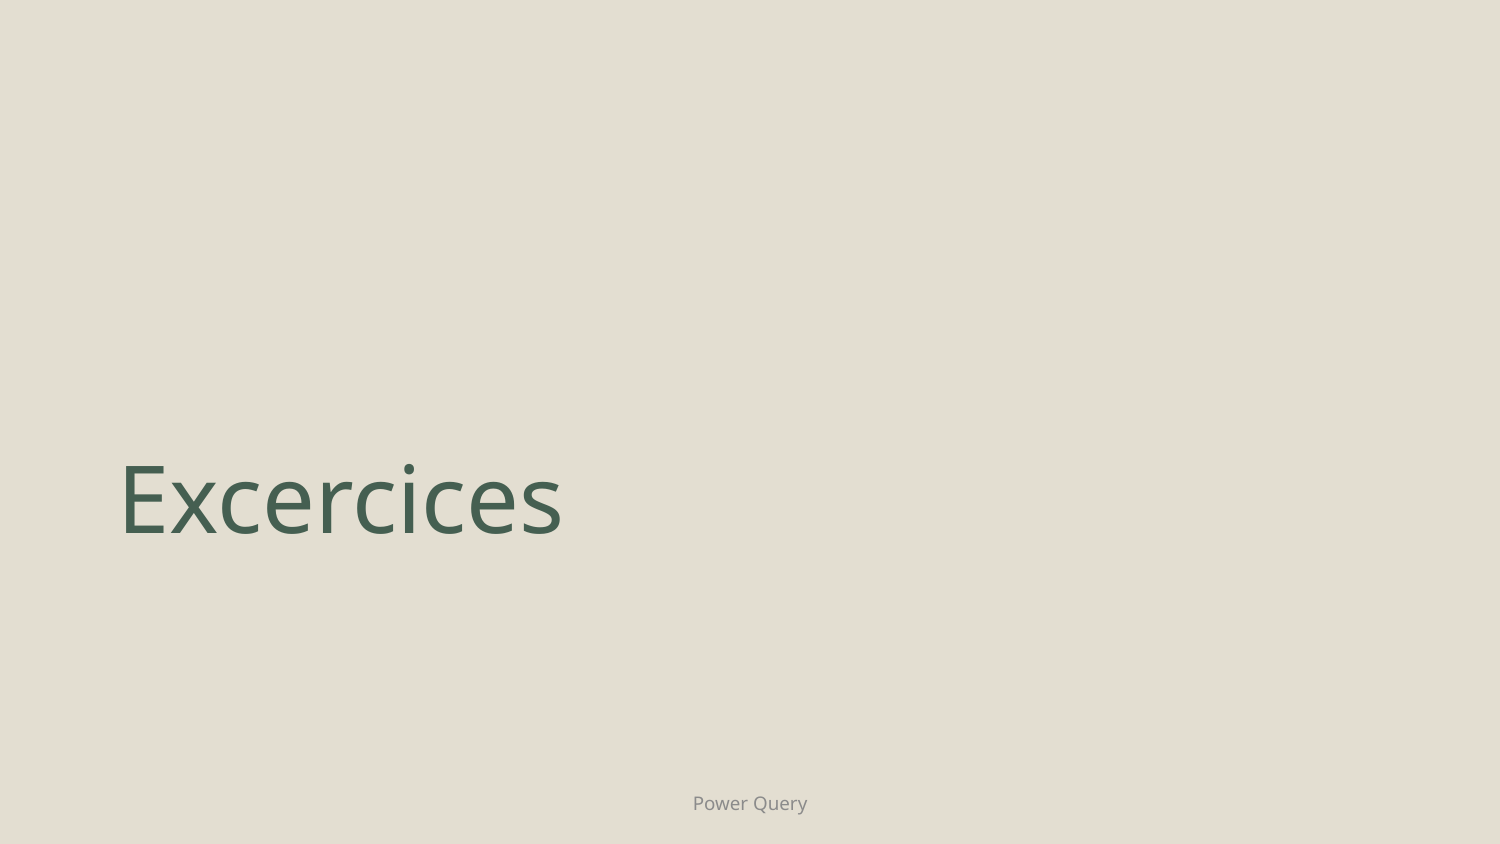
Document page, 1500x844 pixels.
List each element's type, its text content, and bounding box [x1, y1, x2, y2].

footer Power Query [496, 782, 1004, 827]
title Excercices [102, 210, 1397, 562]
